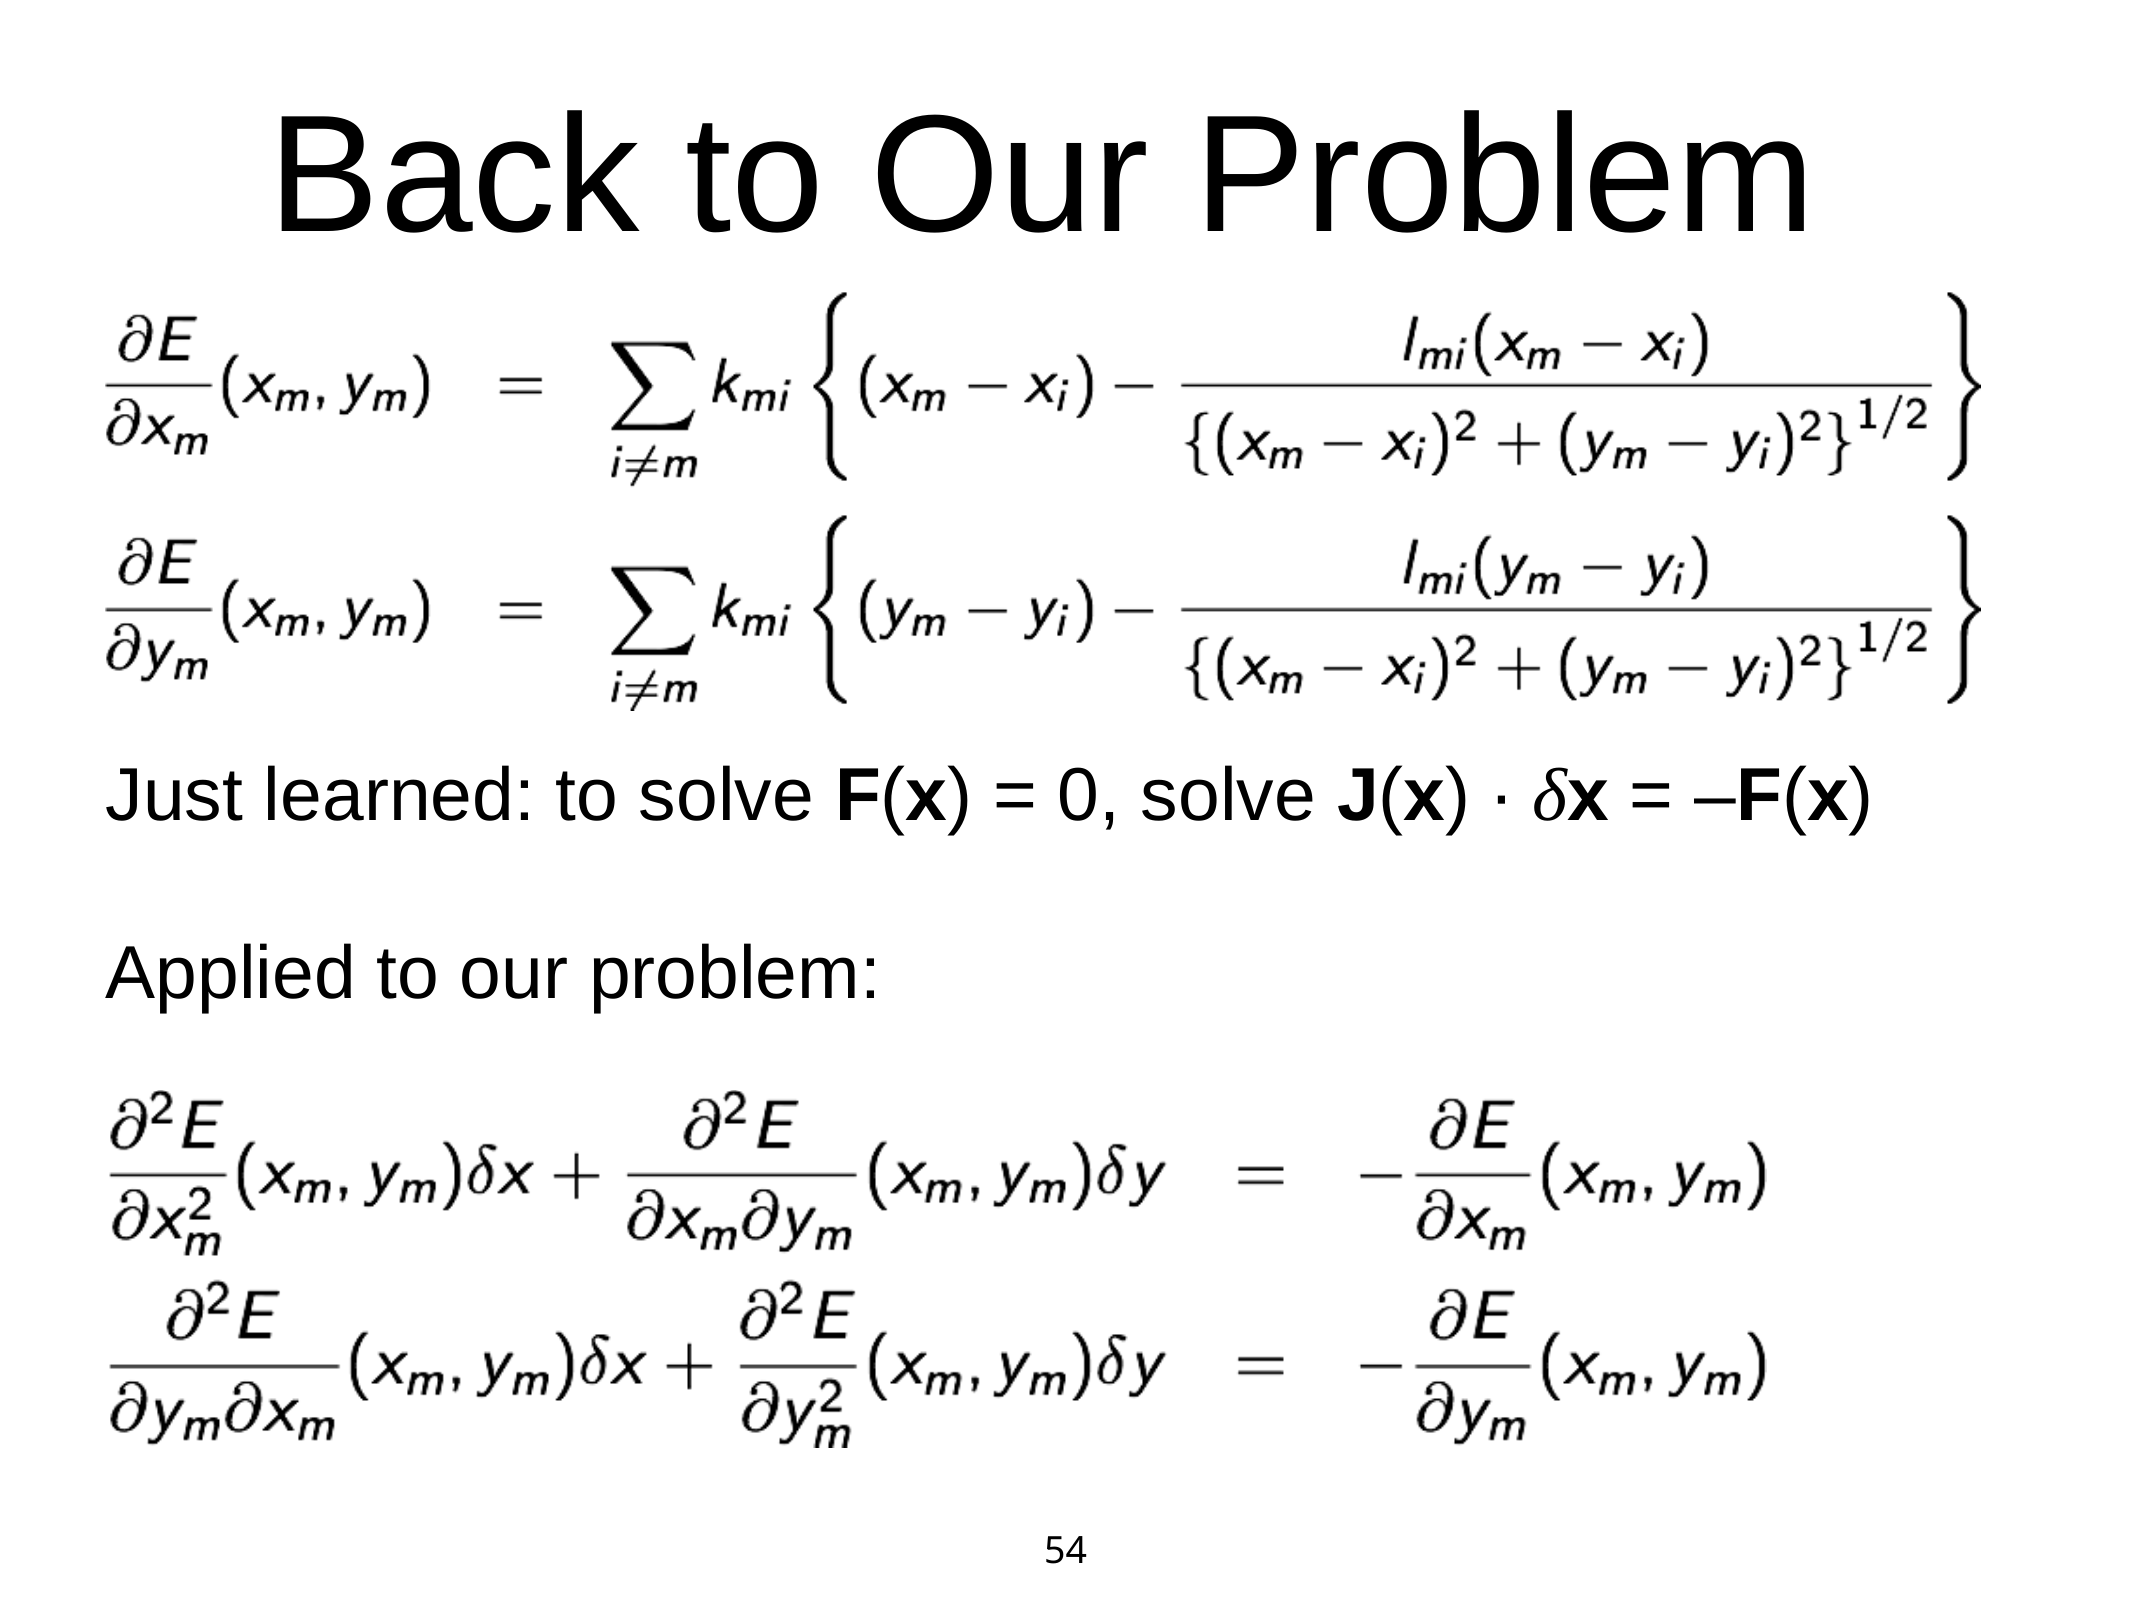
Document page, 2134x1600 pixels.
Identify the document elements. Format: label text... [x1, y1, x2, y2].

slide_number 54 [1034, 1517, 1097, 1581]
picture [109, 1090, 1767, 1448]
list Just learned: to solve F(x) = 0, solve J(x) ∙ δx = –F(x) Applied to our problem: [96, 736, 1974, 1185]
title Back to Our Problem [108, 31, 1978, 284]
picture [104, 290, 1981, 711]
